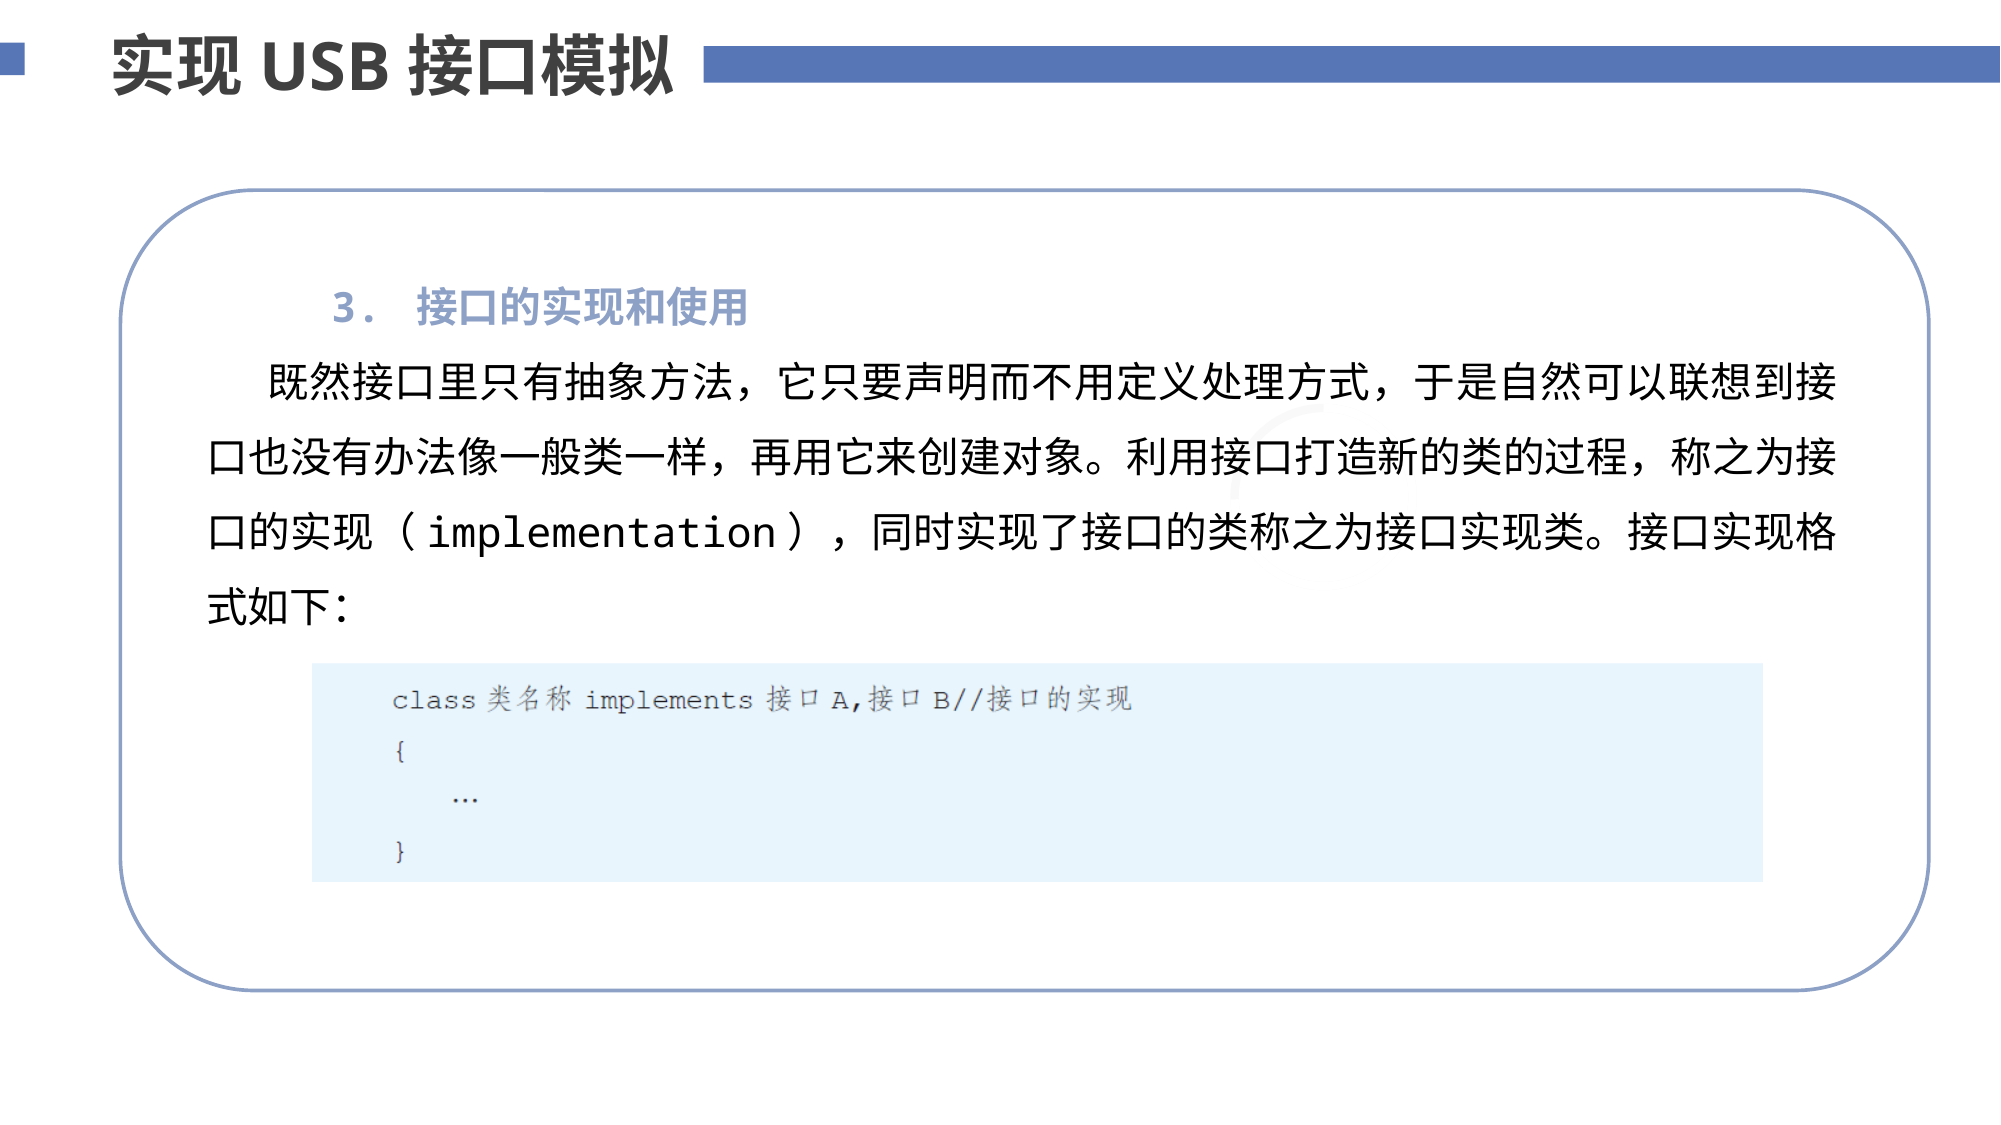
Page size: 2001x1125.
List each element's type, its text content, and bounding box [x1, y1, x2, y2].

text_box [0, 41, 26, 76]
text_box [702, 45, 2000, 84]
text_box 实现USB接口模拟 [109, 23, 674, 104]
picture [312, 657, 1763, 882]
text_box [1234, 407, 1413, 587]
text_box [119, 189, 1930, 992]
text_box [1451, 385, 1820, 591]
